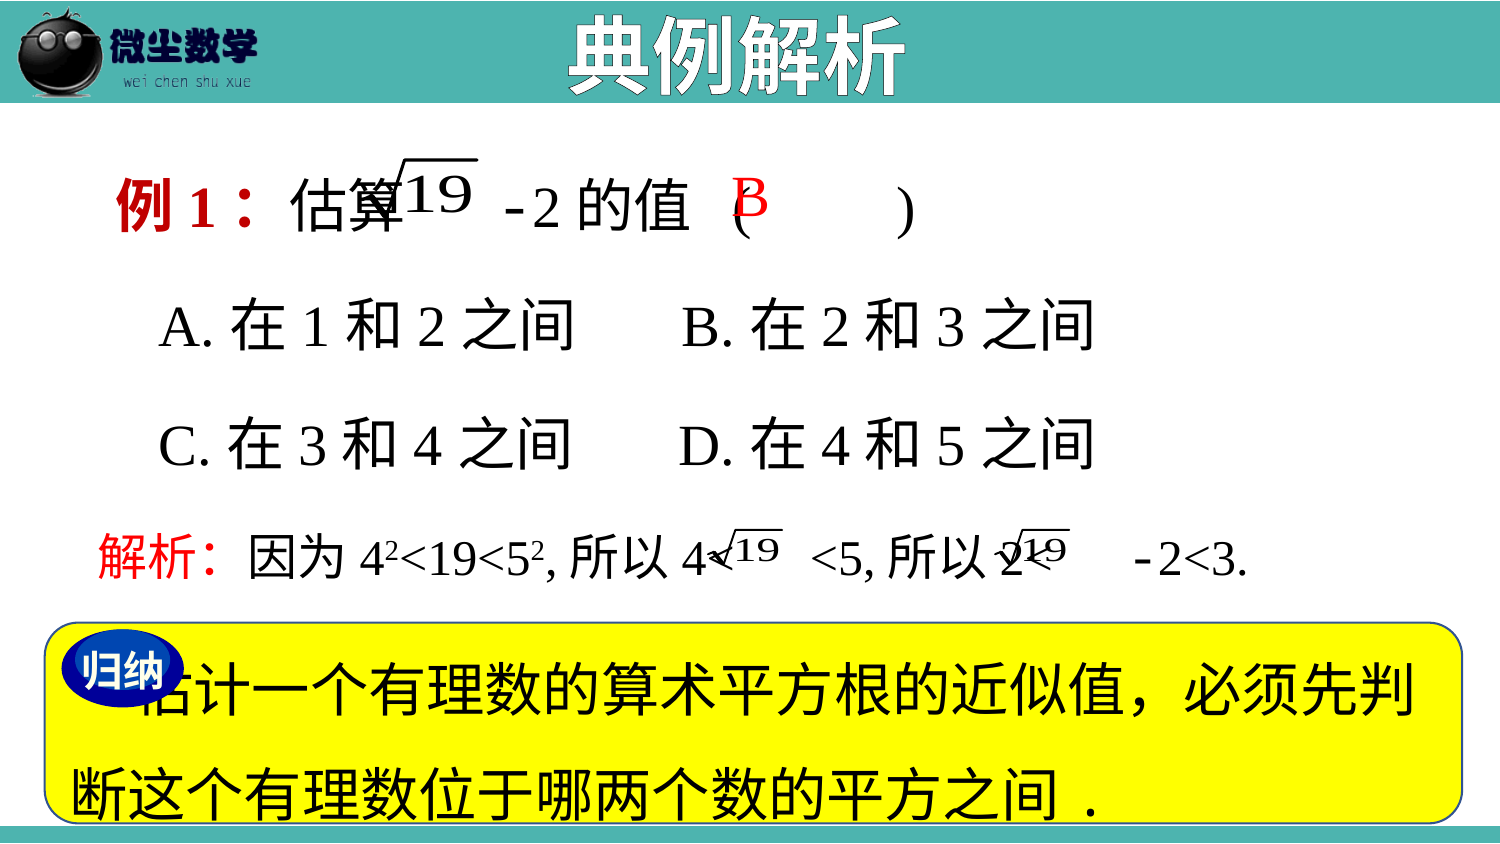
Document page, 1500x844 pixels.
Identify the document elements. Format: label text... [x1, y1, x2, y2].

picture [0, 1, 1500, 843]
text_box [348, 148, 496, 231]
text_box B [716, 151, 785, 236]
text_box 估计一个有理数的算术平方根的近似值，必须先判断这个有理数位于哪两个数的平方之间. [43, 621, 1464, 825]
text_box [39, 488, 1463, 584]
text_box 例1：估算 -2的值 ( ) A.在1和2之间 B.在2和3之间 C.在3和4之间 D.在4和5之间 [56, 112, 1408, 485]
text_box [61, 629, 199, 708]
text_box 典例解析 [554, 0, 920, 111]
